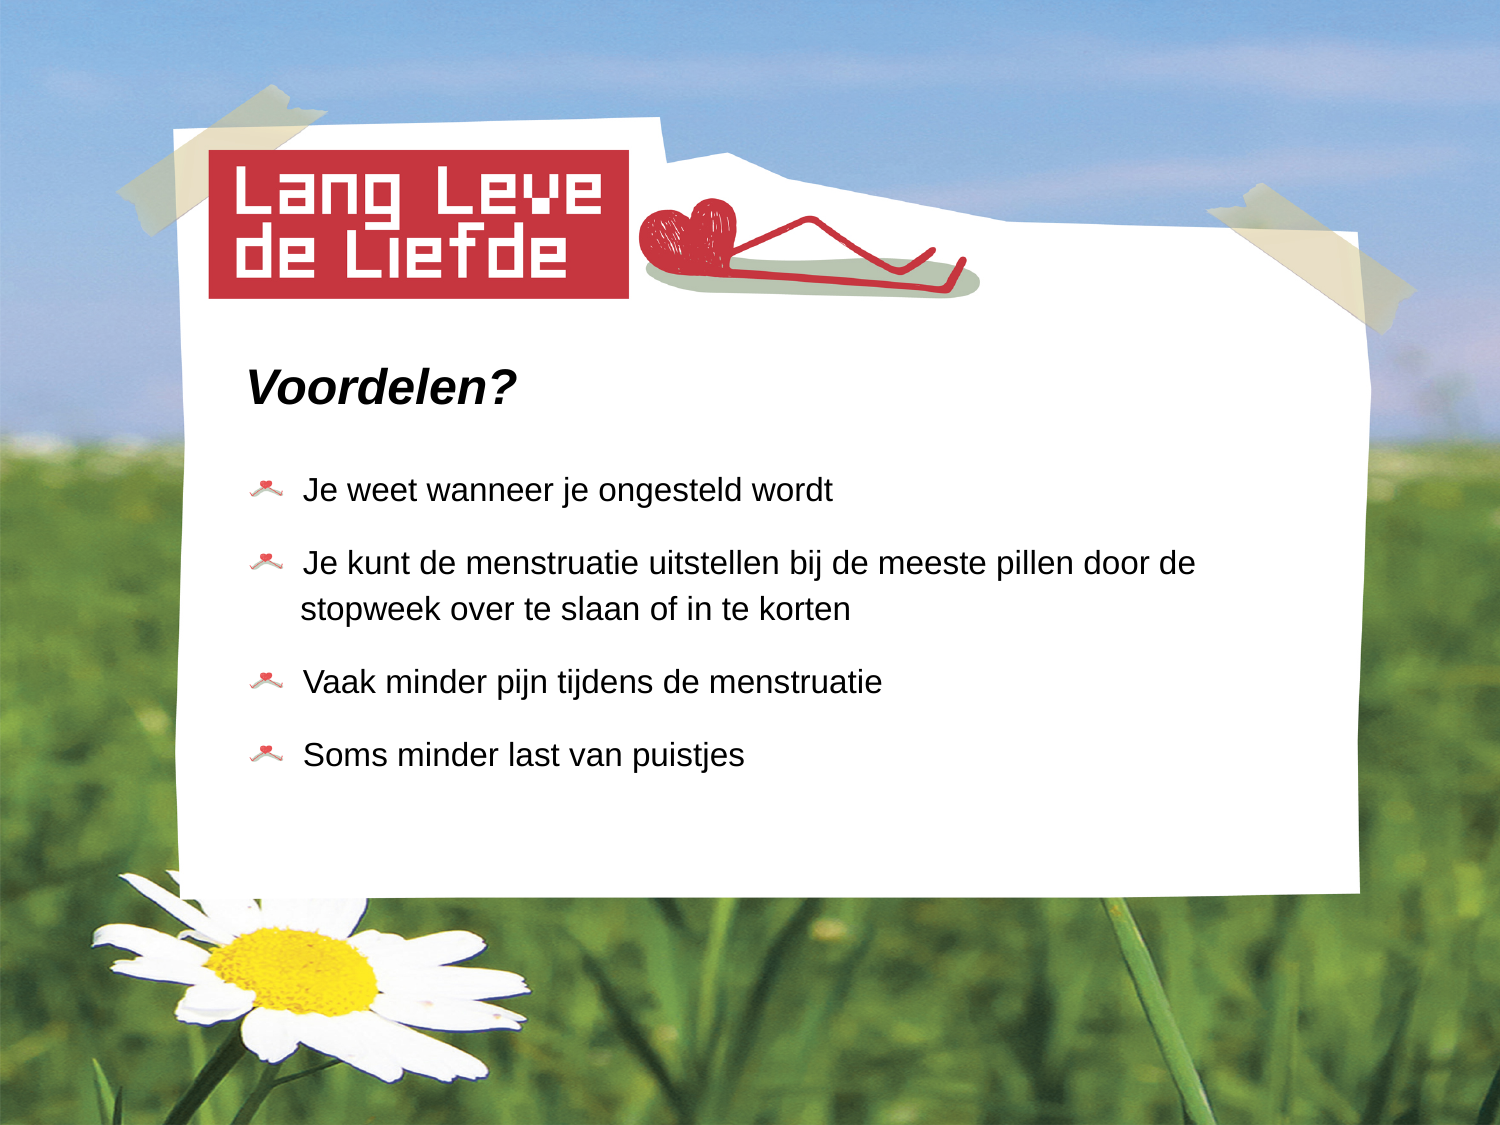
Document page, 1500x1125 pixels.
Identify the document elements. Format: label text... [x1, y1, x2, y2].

list Voordelen? Je weet wanneer je ongesteld wordt Je kunt de menstruatie uitstellen bij de meeste pillen door de stopweek over te slaan of in te korten Vaak minder pijn tijdens de menstruatie Soms minder last van puistjes [229, 347, 1299, 897]
picture [0, 0, 1500, 1125]
